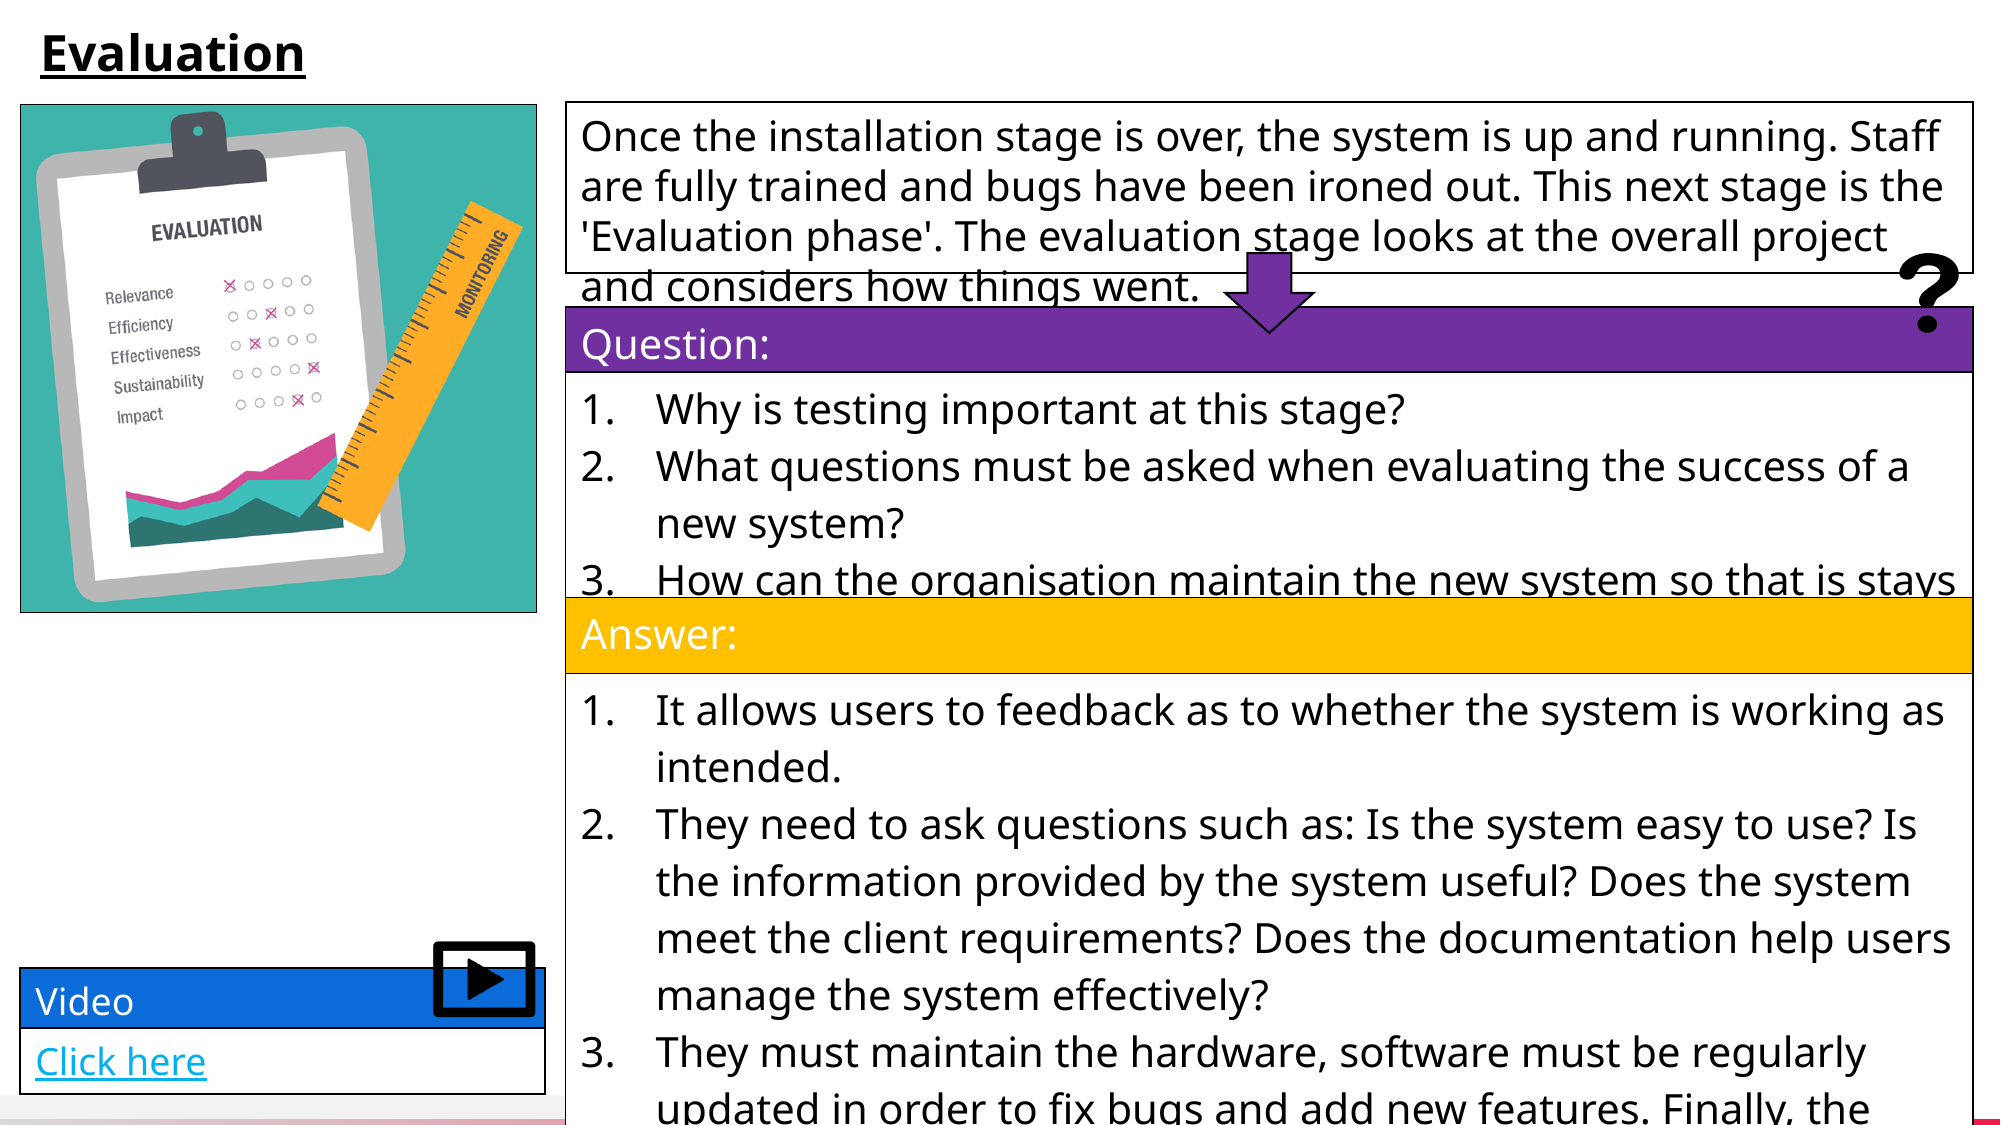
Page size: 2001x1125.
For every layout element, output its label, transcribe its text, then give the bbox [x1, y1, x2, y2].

table_header Answer: [566, 598, 1972, 673]
picture [423, 918, 545, 1040]
text_box Once the installation stage is over, the system is up and running. Staff are fully trained and bugs have been ironed out. This next stage is the 'Evaluation phase'. The evaluation stage looks at the overall project and considers how things went. [565, 101, 1974, 274]
text_box Evaluation [25, 13, 1095, 89]
table_cell Click here [21, 1029, 544, 1093]
table_cell Why is testing important at this stage? What questions must be asked when evaluating the success of a new system? How can the organisation maintain the new system so that is stays efficient and functional? [566, 373, 1972, 597]
table_header Video [21, 969, 423, 1027]
table_cell It allows users to feedback as to whether the system is working as intended. They need to ask questions such as: Is the system easy to use? Is the information provided by the system useful? Does the system meet the client requirements? Does the documentation help users manage the system effectively? They must maintain the hardware, software must be regularly updated in order to fix bugs and add new features. Finally, the organisation must ensure that users are provided with the necessary documentation whether it’s a paper-based manual or on-screen documentation. [566, 674, 1972, 1125]
picture [1884, 253, 1974, 333]
text_box [1222, 252, 1317, 335]
table_header Question: [566, 308, 1972, 371]
picture [20, 104, 537, 613]
